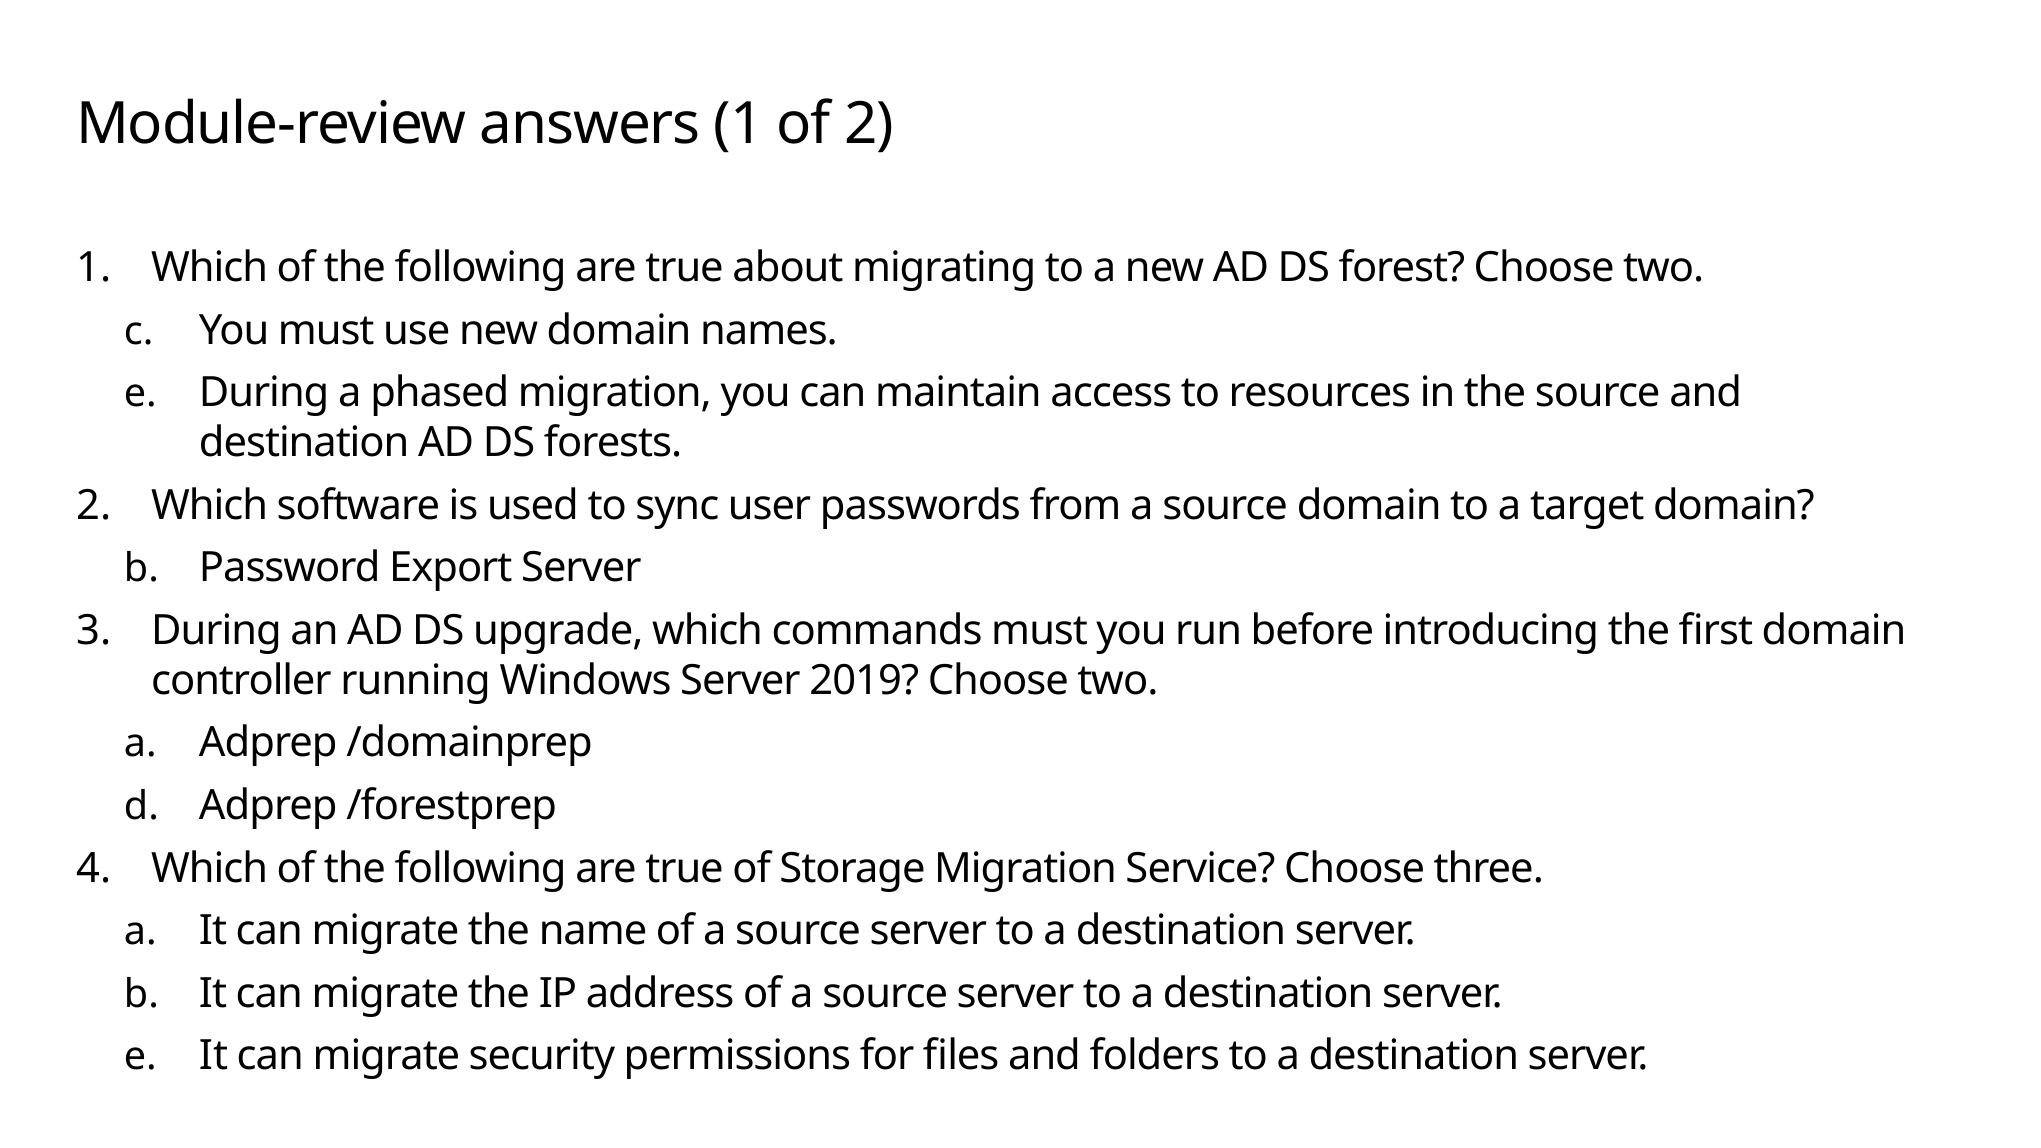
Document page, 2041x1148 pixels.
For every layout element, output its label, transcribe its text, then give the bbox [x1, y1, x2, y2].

list Which of the following are true about migrating to a new AD DS forest? Choose two. You must use new domain names. During a phased migration, you can maintain access to resources in the source and destination AD DS forests. Which software is used to sync user passwords from a source domain to a target domain? Password Export Server During an AD DS upgrade, which commands must you run before introducing the first domain controller running Windows Server 2019? Choose two. Adprep /domainprep Adprep /forestprep Which of the following are true of Storage Migration Service? Choose three. It can migrate the name of a source server to a destination server. It can migrate the IP address of a source server to a destination server. It can migrate security permissions for files and folders to a destination server. [76, 240, 1956, 1074]
title Module-review answers (1 of 2) [76, 93, 1968, 161]
